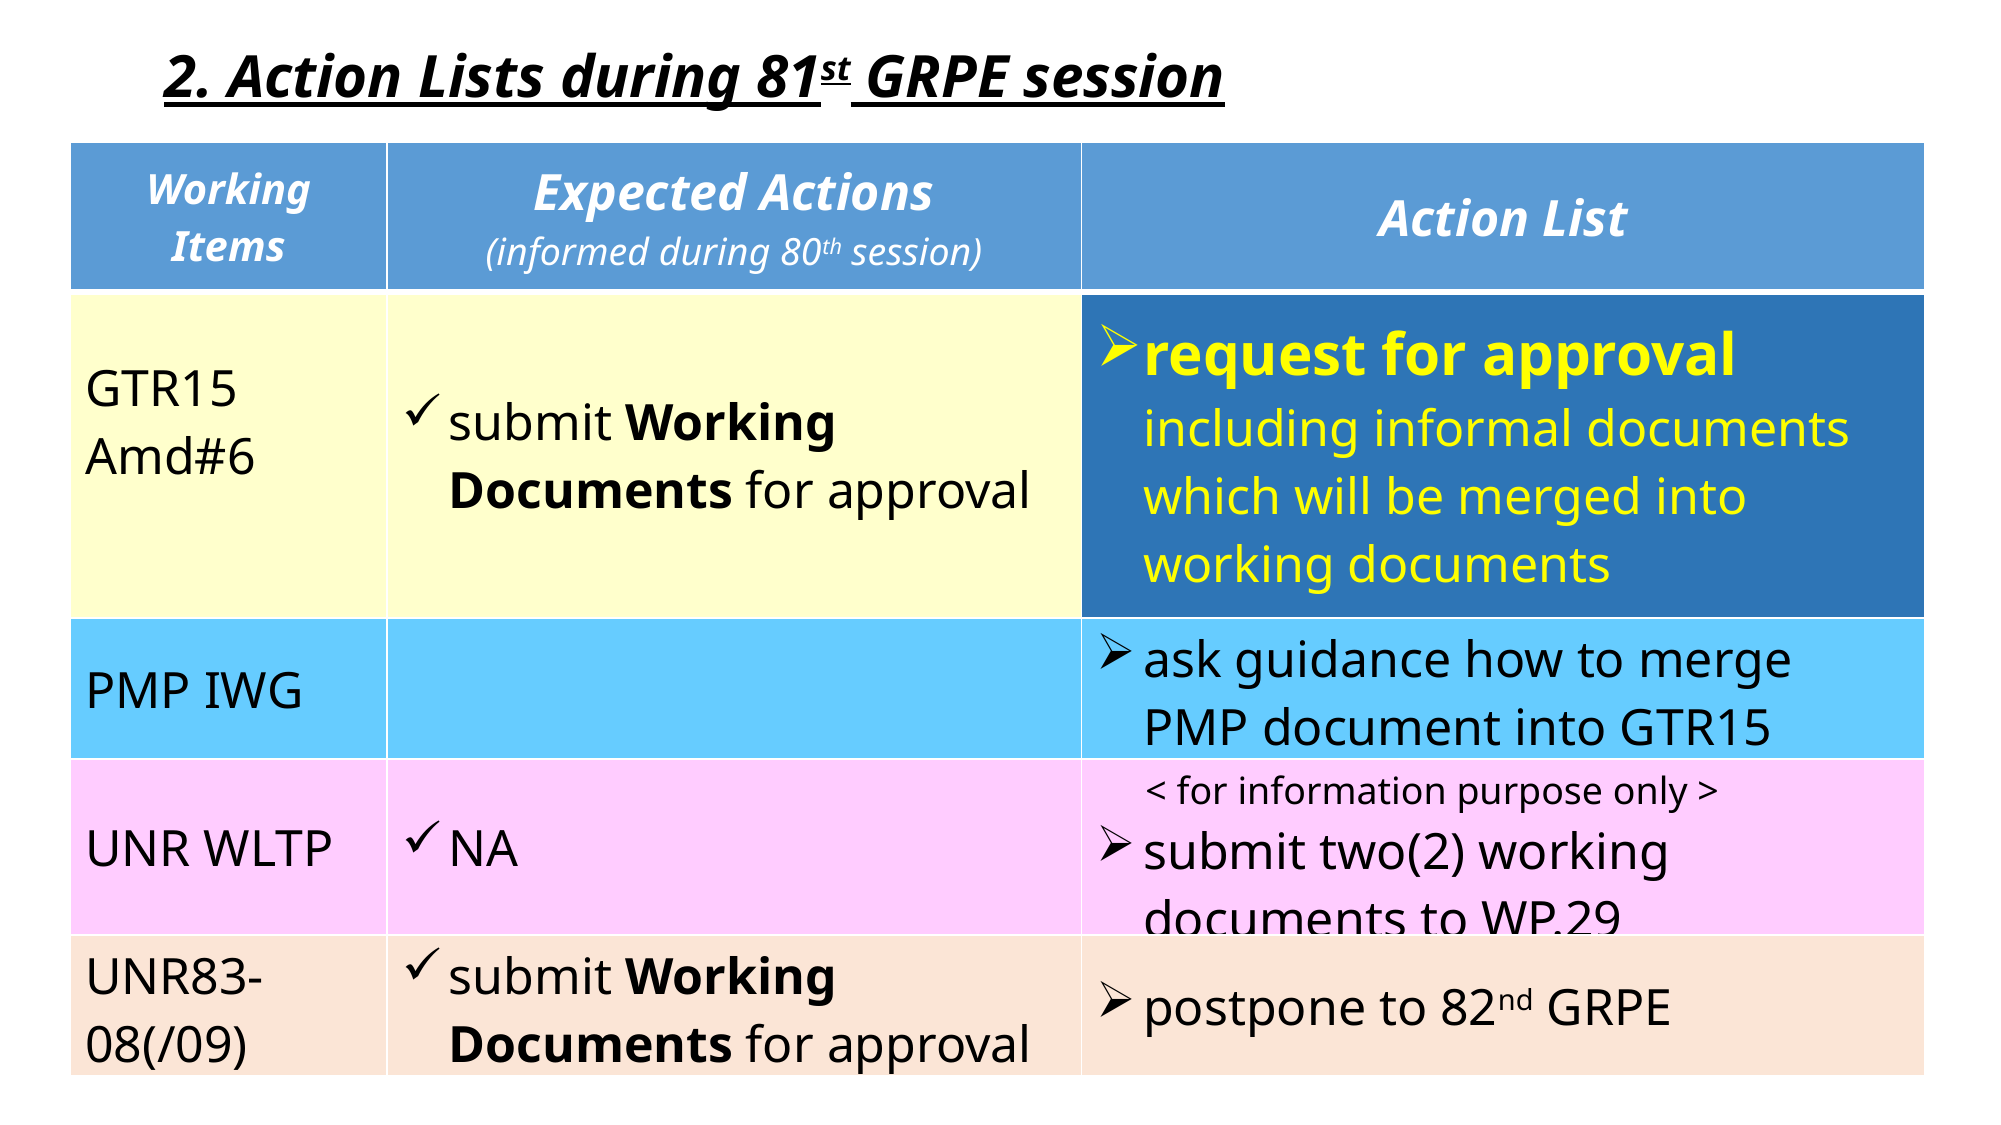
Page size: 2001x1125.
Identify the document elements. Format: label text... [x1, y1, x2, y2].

table_cell PMP IWG [71, 619, 386, 758]
table_cell request for approval including informal documents which will be merged into working documents [1082, 295, 1924, 617]
table_header Action List [1082, 143, 1924, 289]
table_header Expected Actions (informed during 80th session) [388, 143, 1081, 289]
table_cell GTR15 Amd#6 [71, 295, 386, 617]
table_cell postpone to 82nd GRPE [1082, 936, 1924, 1075]
table_cell submit Working Documents for approval [388, 936, 1081, 1075]
table_header Working Items [71, 143, 386, 289]
text_box 2. Action Lists during 81st GRPE session [149, 32, 1241, 117]
table_cell UNR83-08(/09) [71, 936, 386, 1075]
table_cell ask guidance how to merge PMP document into GTR15 [1082, 619, 1924, 758]
table_cell UNR WLTP [71, 760, 386, 934]
table_cell < for information purpose only > submit two(2) working documents to WP.29 [1082, 760, 1924, 934]
table_cell [388, 619, 1081, 758]
table_cell submit Working Documents for approval [388, 295, 1081, 617]
table_cell NA [388, 760, 1081, 934]
